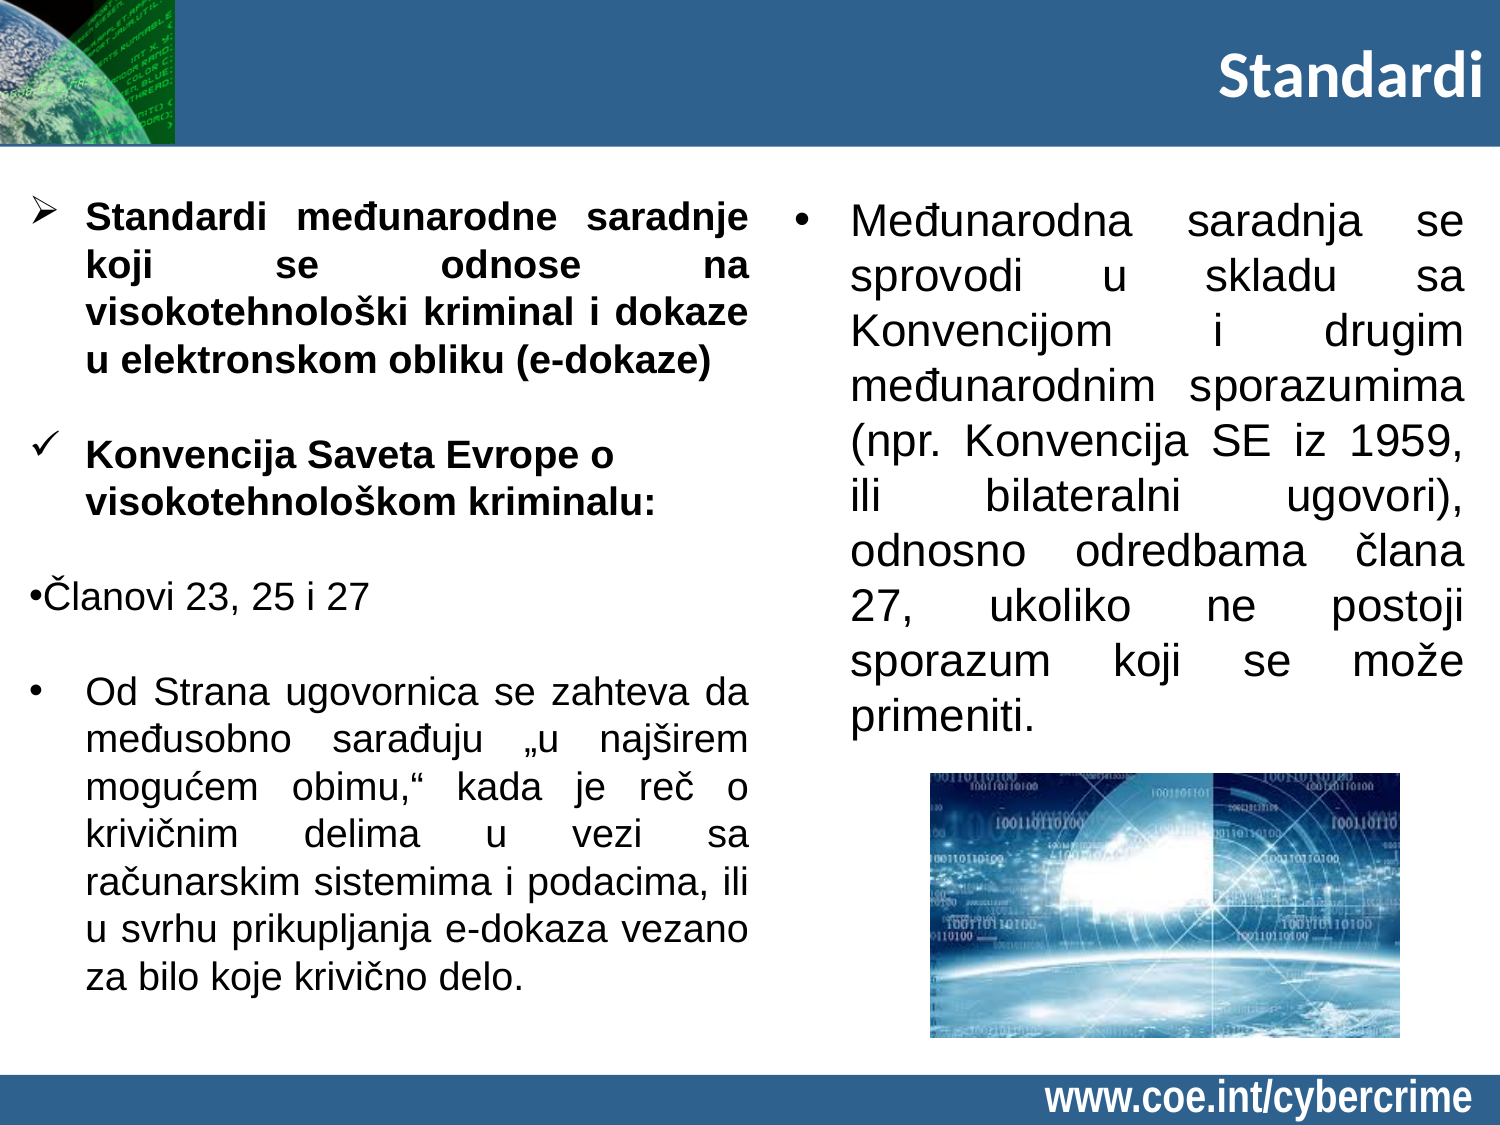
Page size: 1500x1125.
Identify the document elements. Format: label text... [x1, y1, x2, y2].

text_box Standardi međunarodne saradnje koji se odnose na visokotehnološki kriminal i dokaze u elektronskom obliku (e-dokaze) Konvencija Saveta Evrope o visokotehnološkom kriminalu: Članovi 23, 25 i 27 Od Strana ugovornica se zahteva da međusobno sarađuju „u najširem mogućem obimu,“ kada je reč o krivičnim delima u vezi sa računarskim sistemima i podacima, ili u svrhu prikupljanja e-dokaza vezano za bilo koje krivično delo. [14, 183, 765, 1006]
text_box Standardi [177, 0, 1500, 149]
text_box Međunarodna saradnja se sprovodi u skladu sa Konvencijom i drugim međunarodnim sporazumima (npr. Konvencija SE iz 1959, ili bilateralni ugovori), odnosno odredbama člana 27, ukoliko ne postoji sporazum koji se može primeniti. [779, 183, 1480, 749]
text_box www.coe.int/cybercrime [1030, 1059, 1500, 1125]
picture [0, 0, 175, 144]
text_box [0, 1073, 1030, 1125]
picture [930, 772, 1400, 1038]
